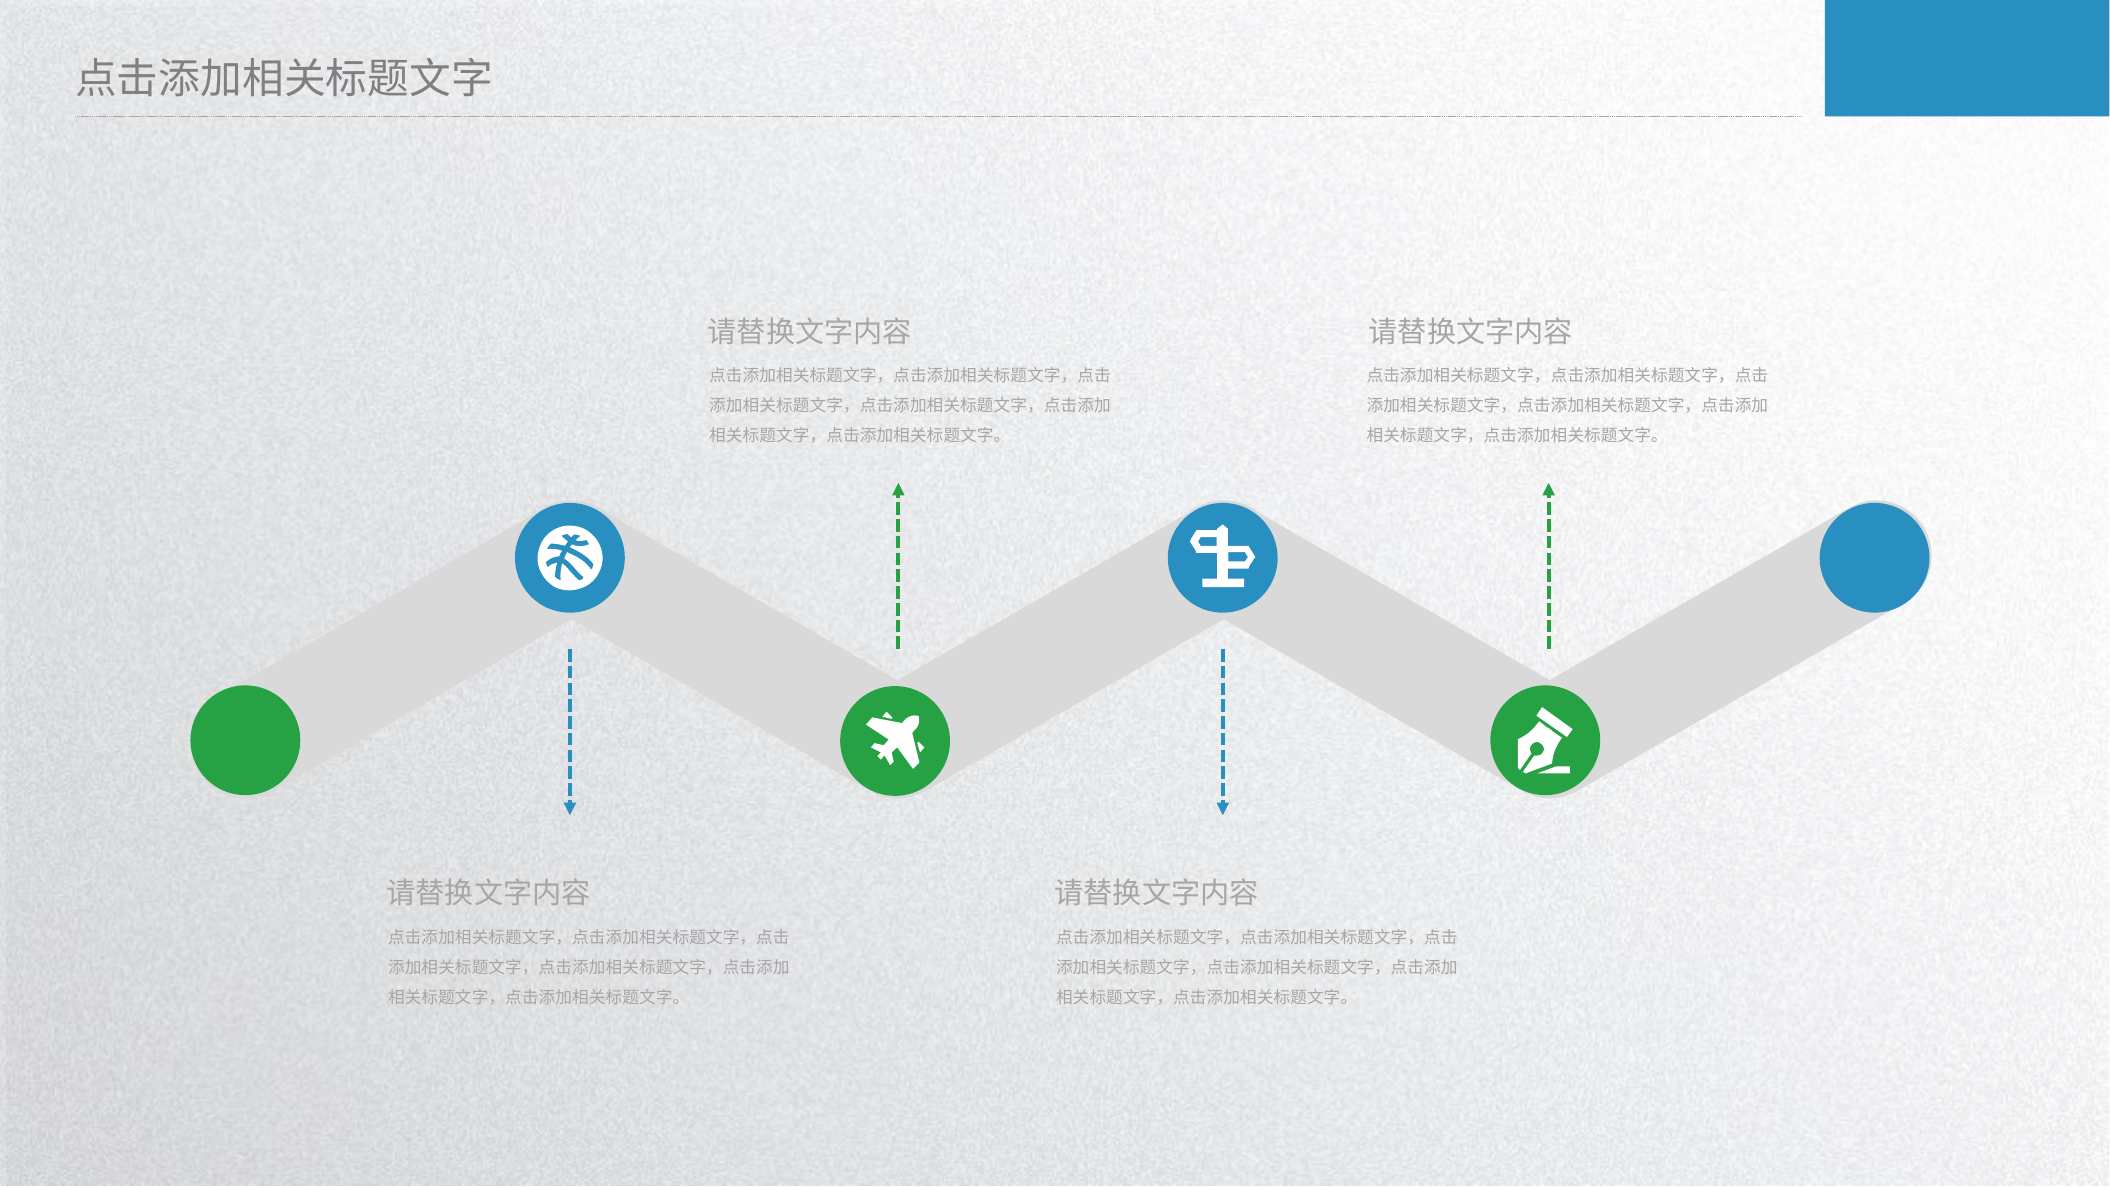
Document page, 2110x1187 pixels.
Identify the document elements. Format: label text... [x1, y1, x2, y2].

picture [0, 0, 2110, 1186]
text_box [190, 268, 1930, 1030]
text_box 点击添加相关标题文字 [59, 44, 563, 107]
